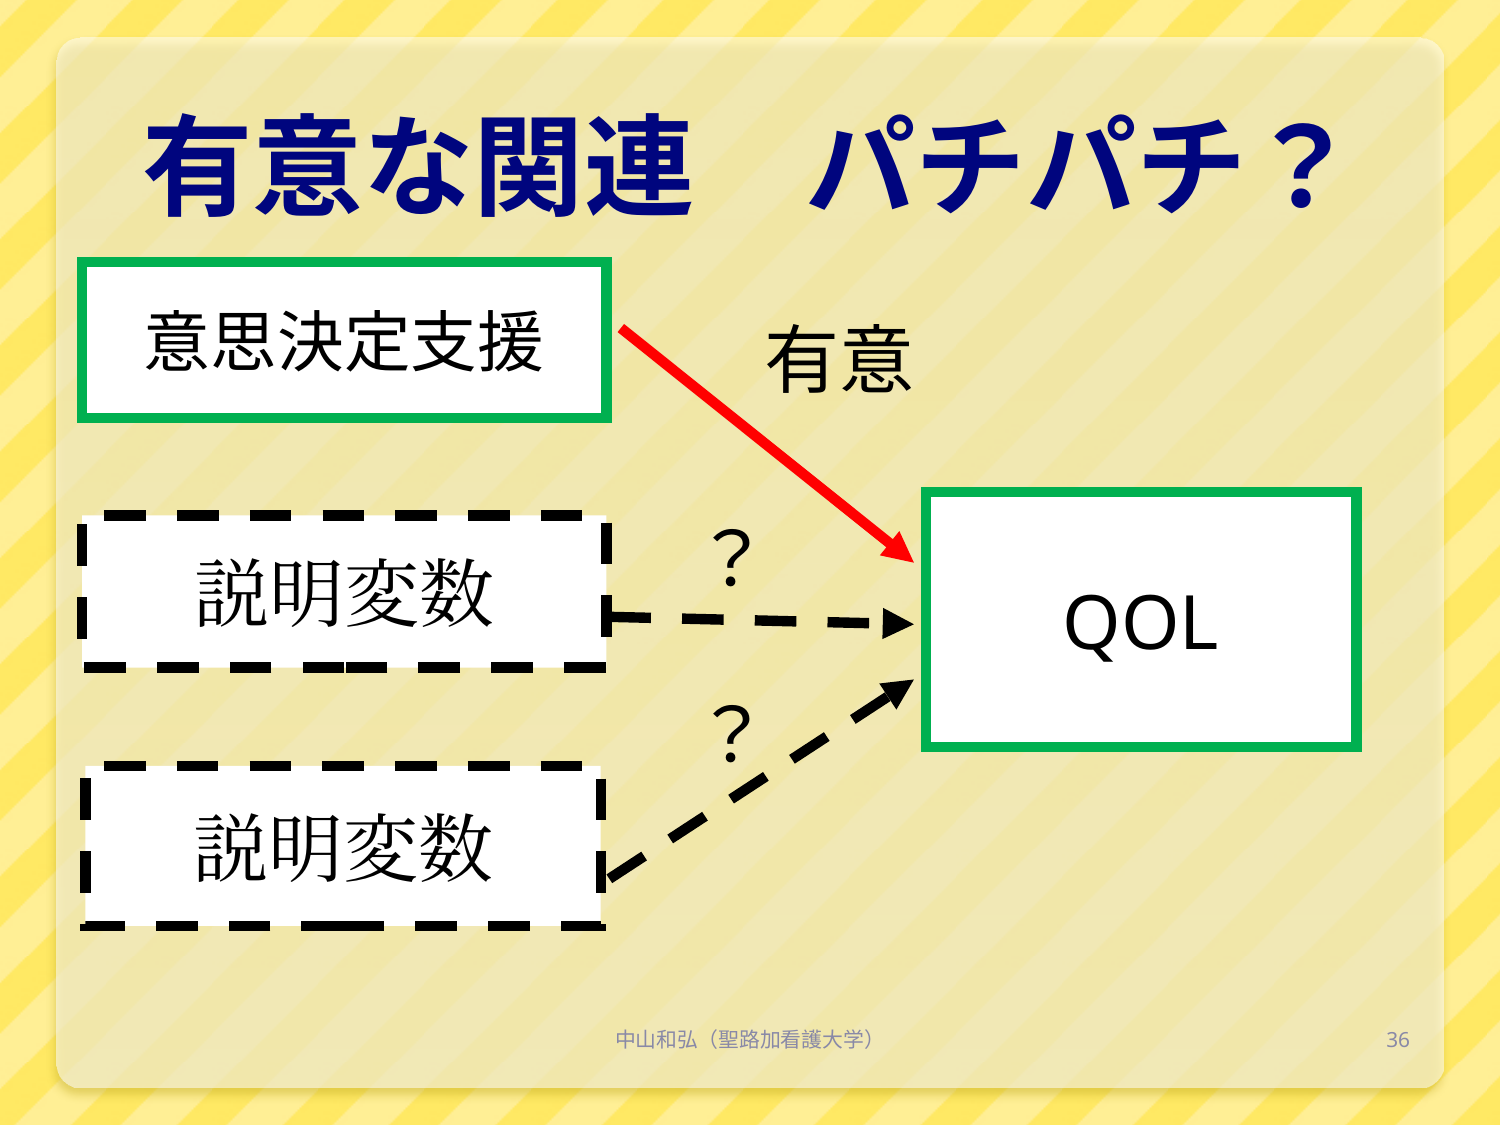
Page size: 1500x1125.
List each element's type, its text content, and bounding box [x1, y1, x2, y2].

title 有意な関連 パチパチ？ [75, 50, 1425, 238]
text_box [82, 261, 1357, 927]
slide_number 36 [1074, 1019, 1425, 1080]
text_box ｒ2 [0, 0, 1500, 1125]
footer 中山和弘（聖路加看護大学） [512, 1019, 988, 1080]
